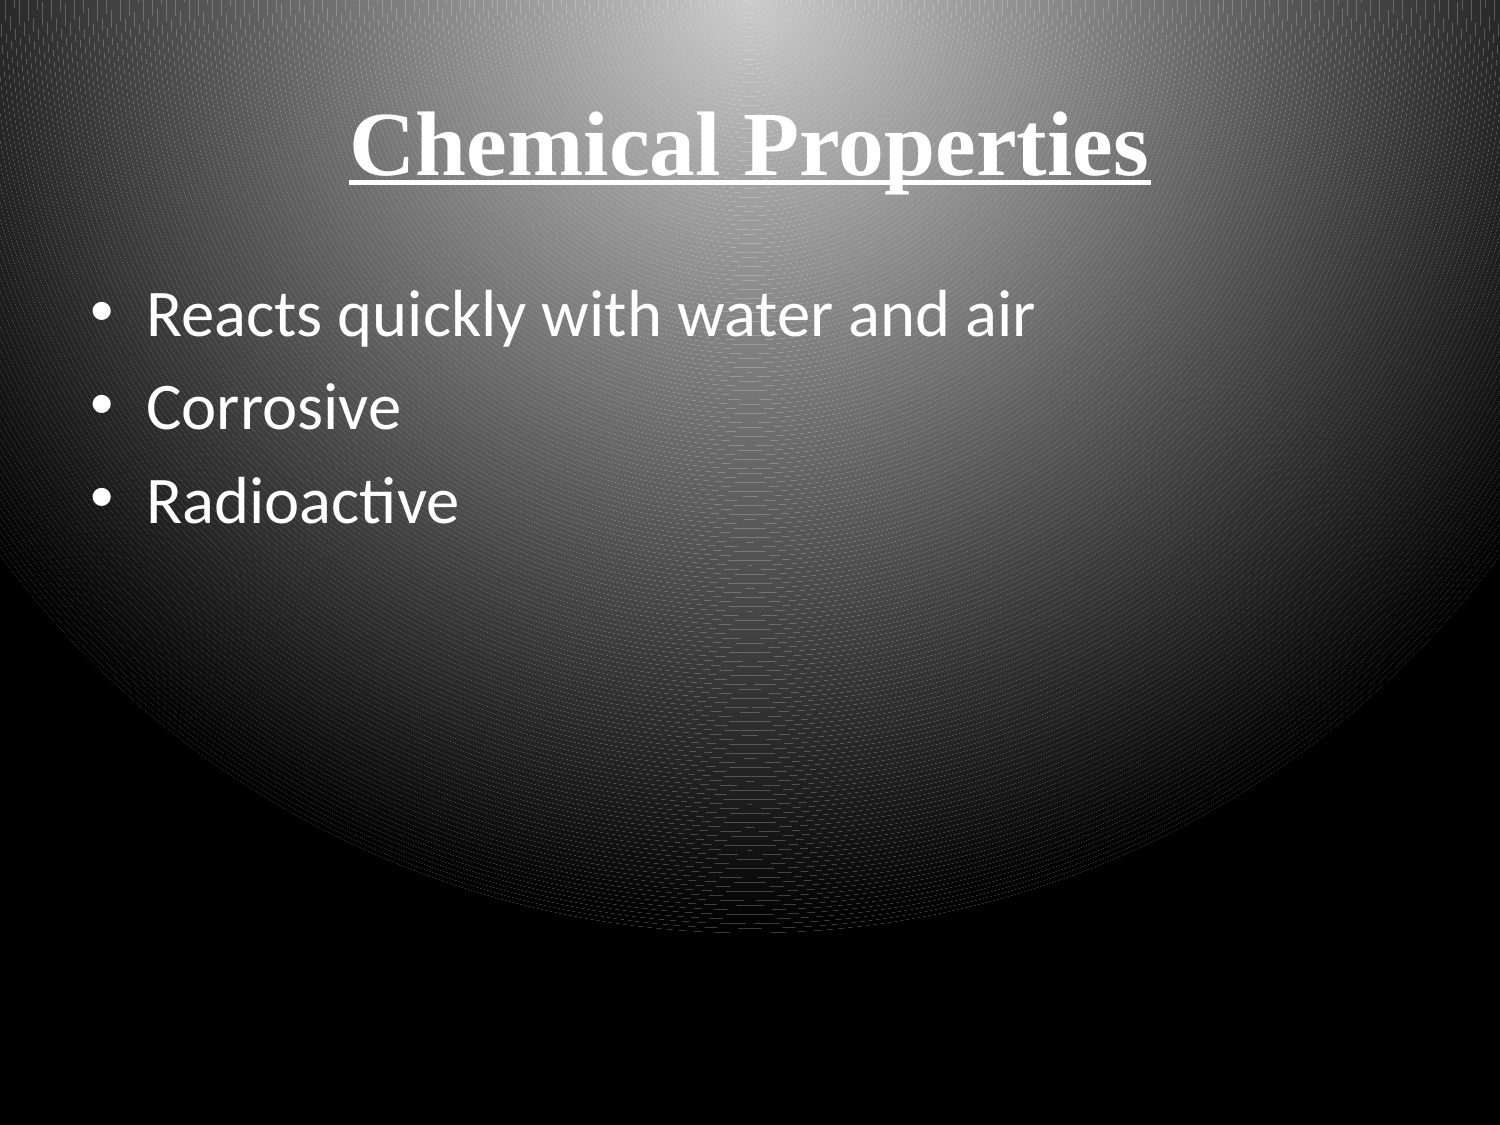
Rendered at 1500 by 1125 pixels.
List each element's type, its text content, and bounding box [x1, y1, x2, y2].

list Reacts quickly with water and air Corrosive Radioactive [75, 262, 1425, 1005]
title Chemical Properties [75, 45, 1425, 233]
